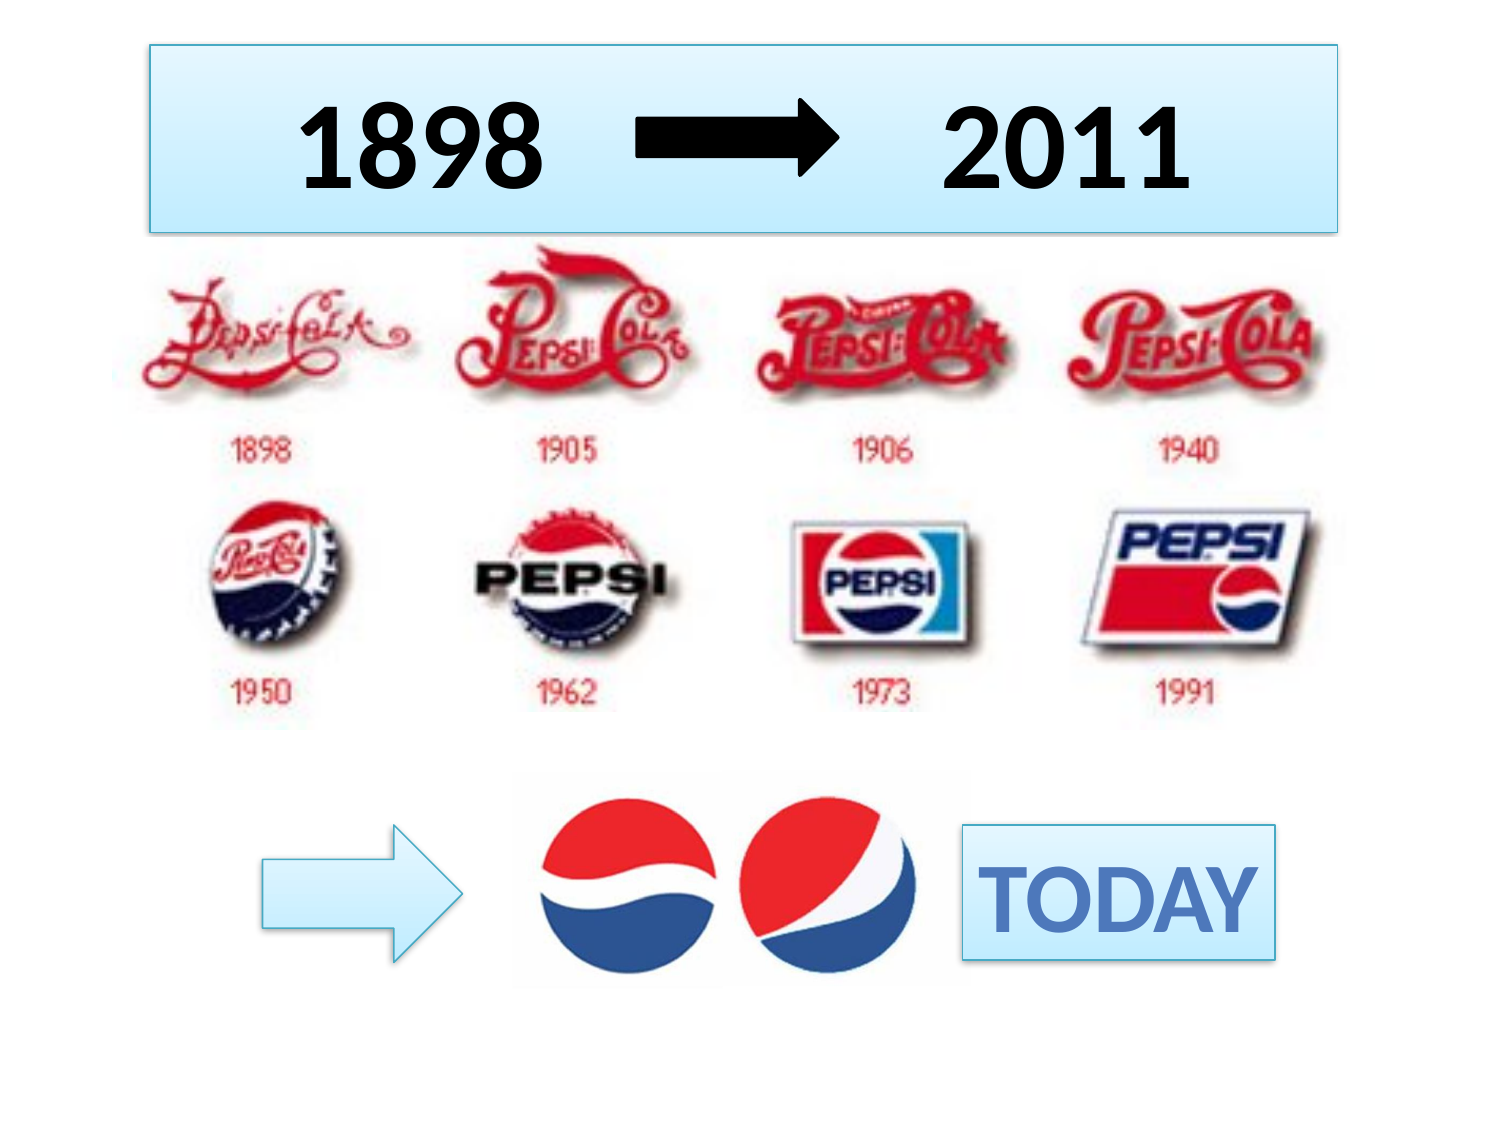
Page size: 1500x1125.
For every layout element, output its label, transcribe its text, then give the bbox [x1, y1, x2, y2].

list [112, 237, 1376, 731]
text_box [261, 824, 464, 964]
picture [474, 712, 988, 1097]
text_box [635, 97, 840, 177]
text_box Today [991, 824, 1276, 961]
title 1898 2011 [149, 44, 1338, 233]
